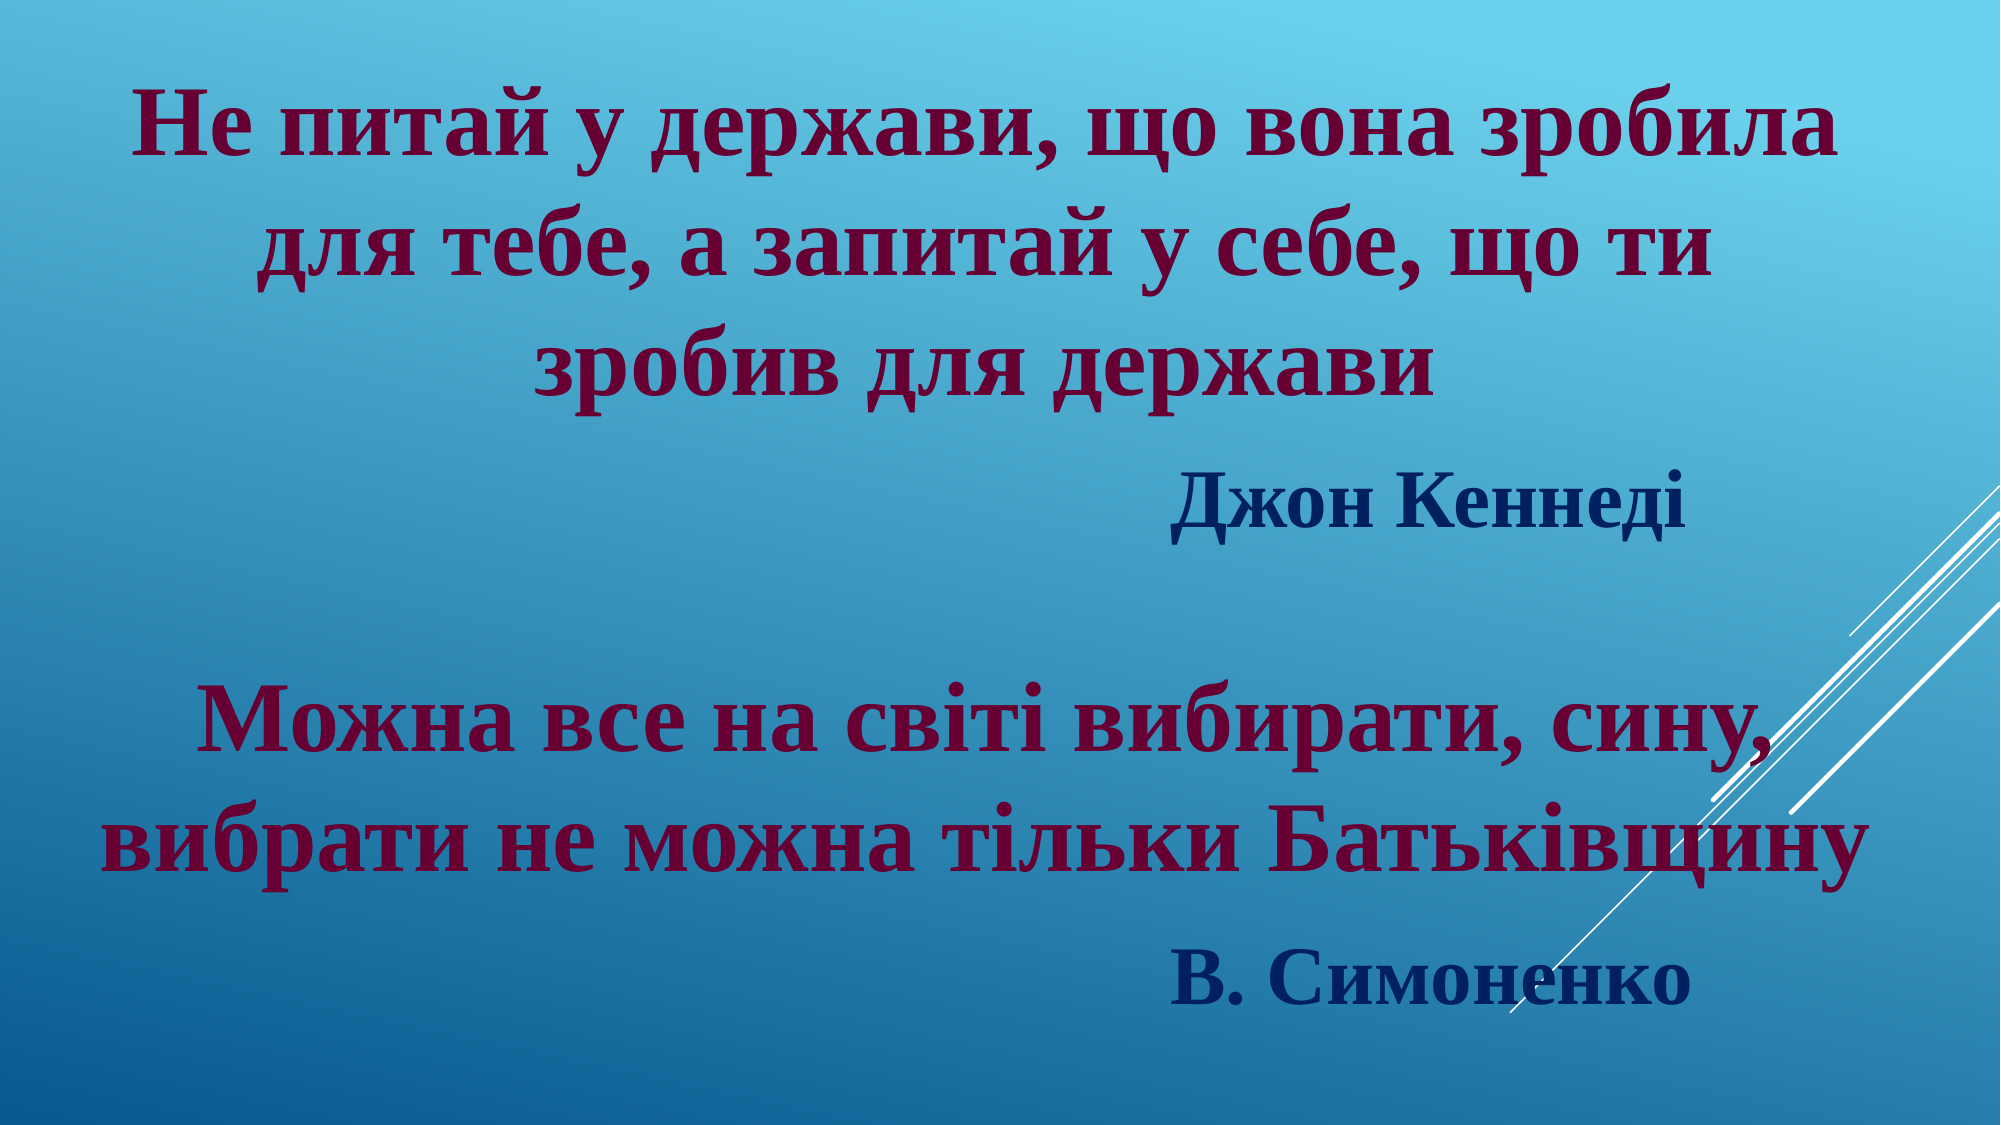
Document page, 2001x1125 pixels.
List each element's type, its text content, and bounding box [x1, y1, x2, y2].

text_box Можна все на світі вибирати, сину, вибрати не можна тільки Батьківщину В. Симоненко [81, 644, 1891, 1035]
text_box Не питай у держави, що вона зробила для тебе, а запитай у себе, що ти зробив для держави Джон Кеннеді [81, 47, 1891, 558]
